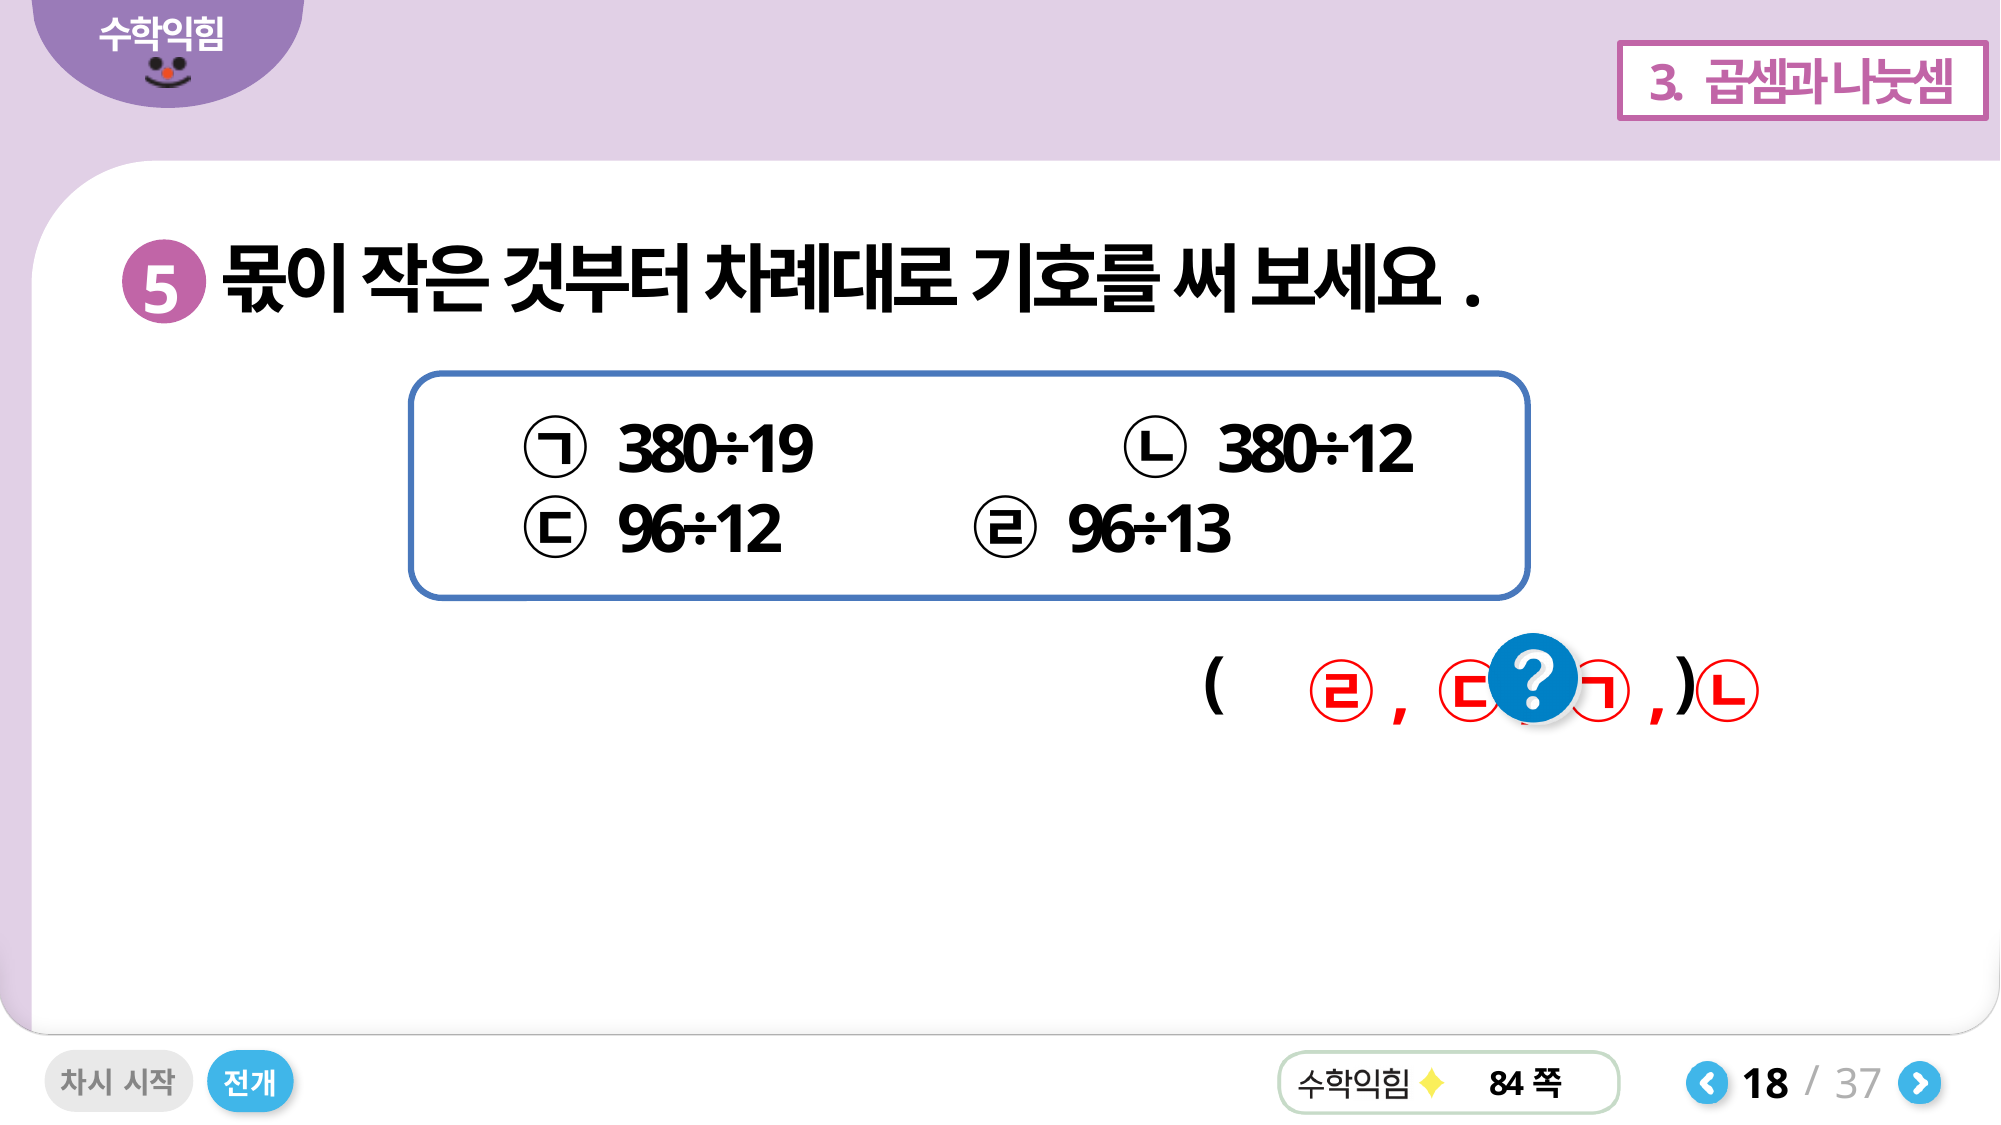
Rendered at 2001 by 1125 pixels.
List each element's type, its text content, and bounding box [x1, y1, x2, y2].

picture [1488, 633, 1582, 726]
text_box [1276, 1049, 1621, 1116]
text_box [1685, 1061, 1941, 1104]
text_box 3. 곱셈과 나눗셈 [1619, 43, 1987, 118]
picture [0, 929, 2000, 1125]
text_box 5 [122, 239, 207, 324]
text_box ( ) [1189, 630, 1969, 725]
text_box ㉣, ㉢, ㉠, ㉡ [1307, 636, 1483, 728]
text_box ㉣, ㉢, ㉠, ㉡ [1587, 636, 1763, 728]
text_box 몫이 작은 것부터 차례대로 기호를 써 보세요. [220, 231, 1931, 382]
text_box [38, 1048, 297, 1114]
text_box ㉠ 380÷19 ㉡ 380÷12 ㉢ 96÷12 ㉣ 96÷13 [408, 371, 1530, 600]
picture [145, 57, 191, 88]
